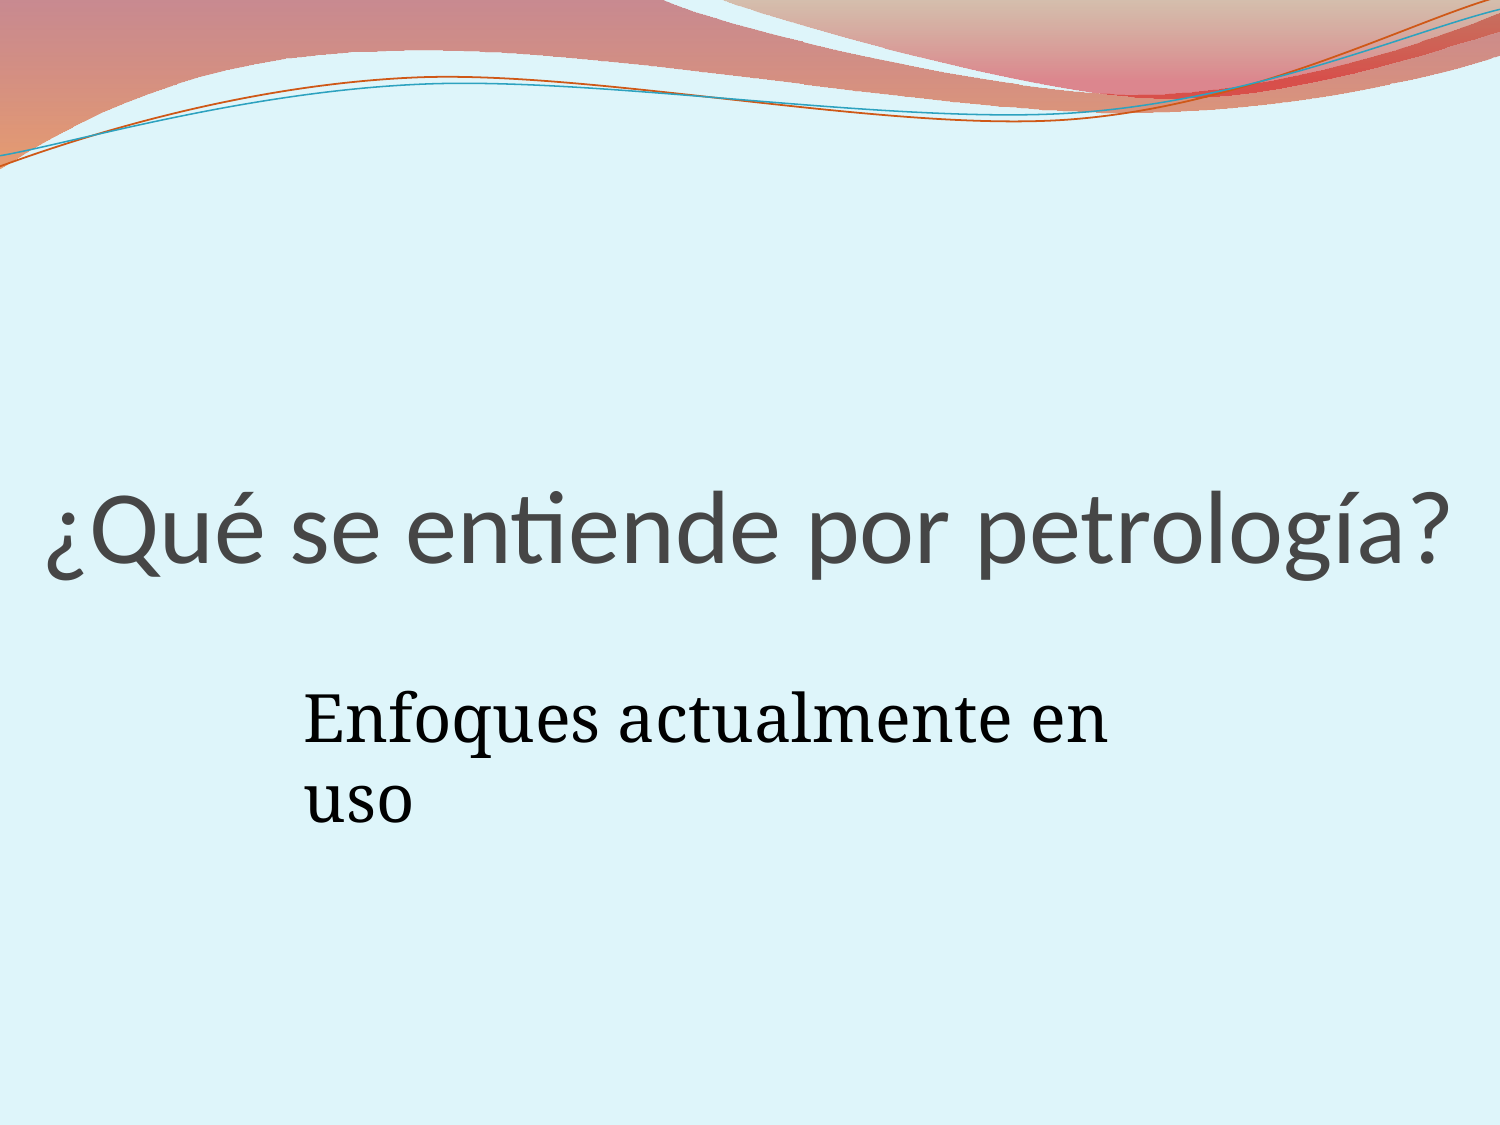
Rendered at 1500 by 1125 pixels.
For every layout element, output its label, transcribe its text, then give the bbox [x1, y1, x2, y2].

title ¿Qué se entiende por petrología? [41, 397, 1471, 585]
text_box Enfoques actualmente en uso [289, 668, 1176, 844]
